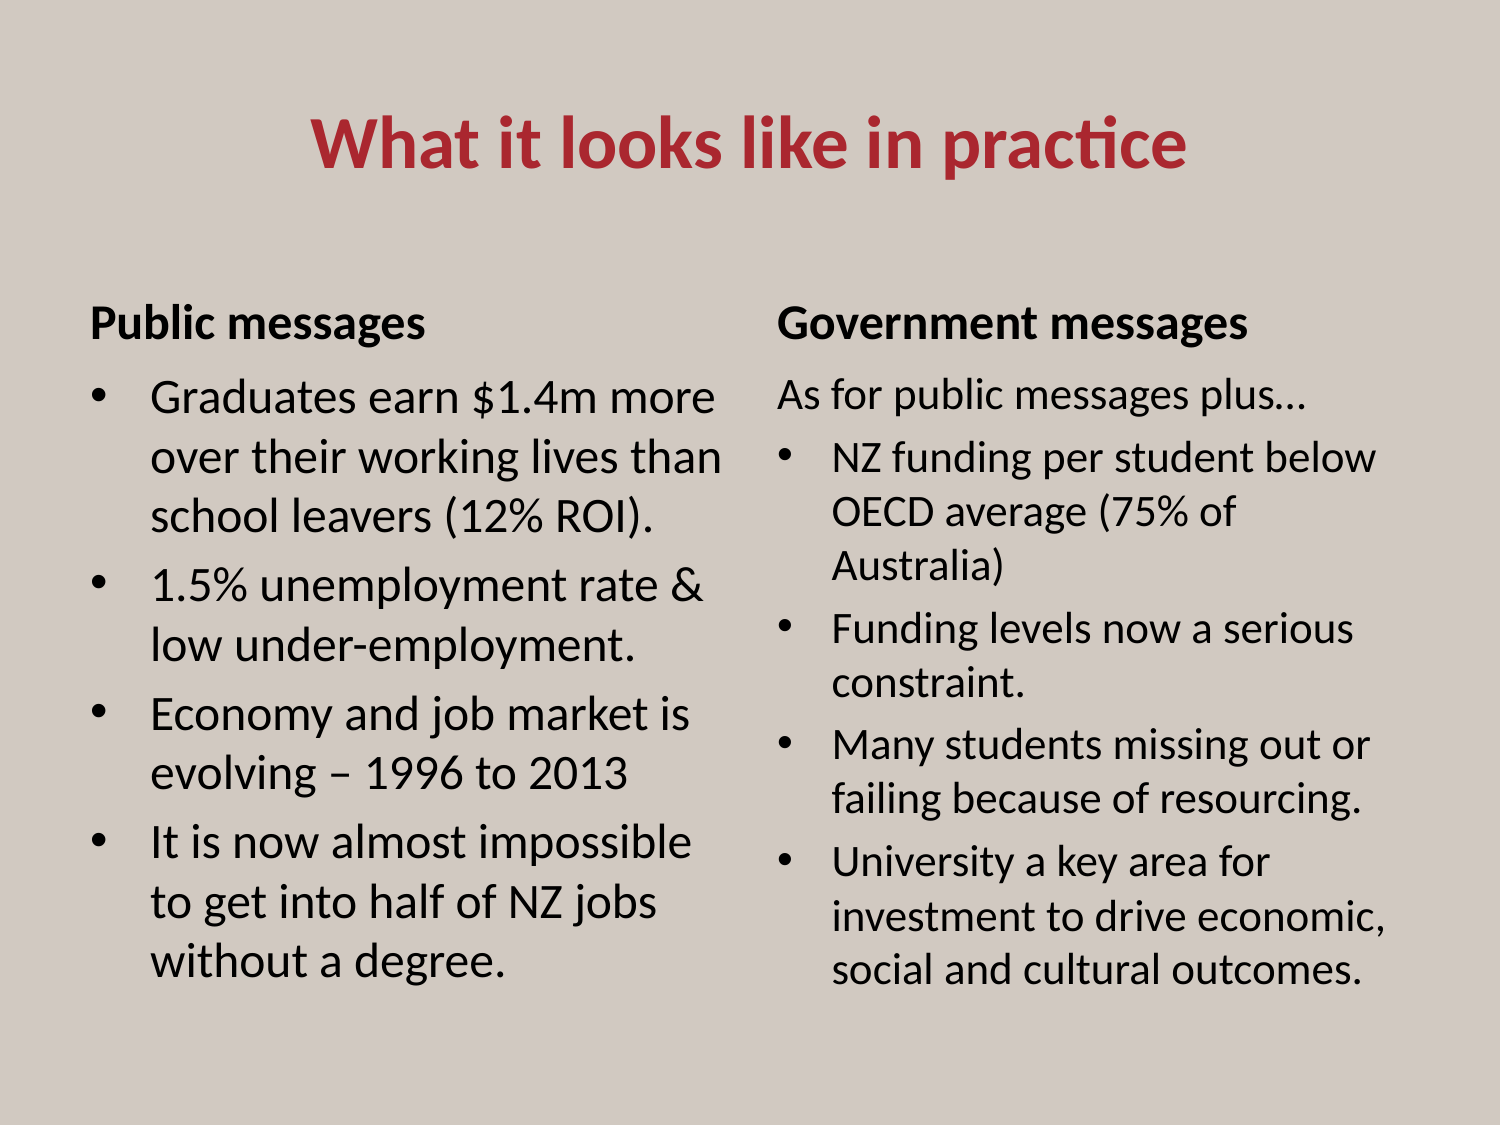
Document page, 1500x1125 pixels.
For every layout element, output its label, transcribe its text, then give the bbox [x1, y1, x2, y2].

title What it looks like in practice [75, 45, 1425, 233]
list Government messages [761, 251, 1425, 356]
list Graduates earn $1.4m more over their working lives than school leavers (12% ROI). 1.5% unemployment rate & low under-employment. Economy and job market is evolving – 1996 to 2013 It is now almost impossible to get into half of NZ jobs without a degree. [75, 356, 738, 1005]
list As for public messages plus… NZ funding per student below OECD average (75% of Australia) Funding levels now a serious constraint. Many students missing out or failing because of resourcing. University a key area for investment to drive economic, social and cultural outcomes. [761, 356, 1425, 1005]
list Public messages [75, 251, 738, 356]
